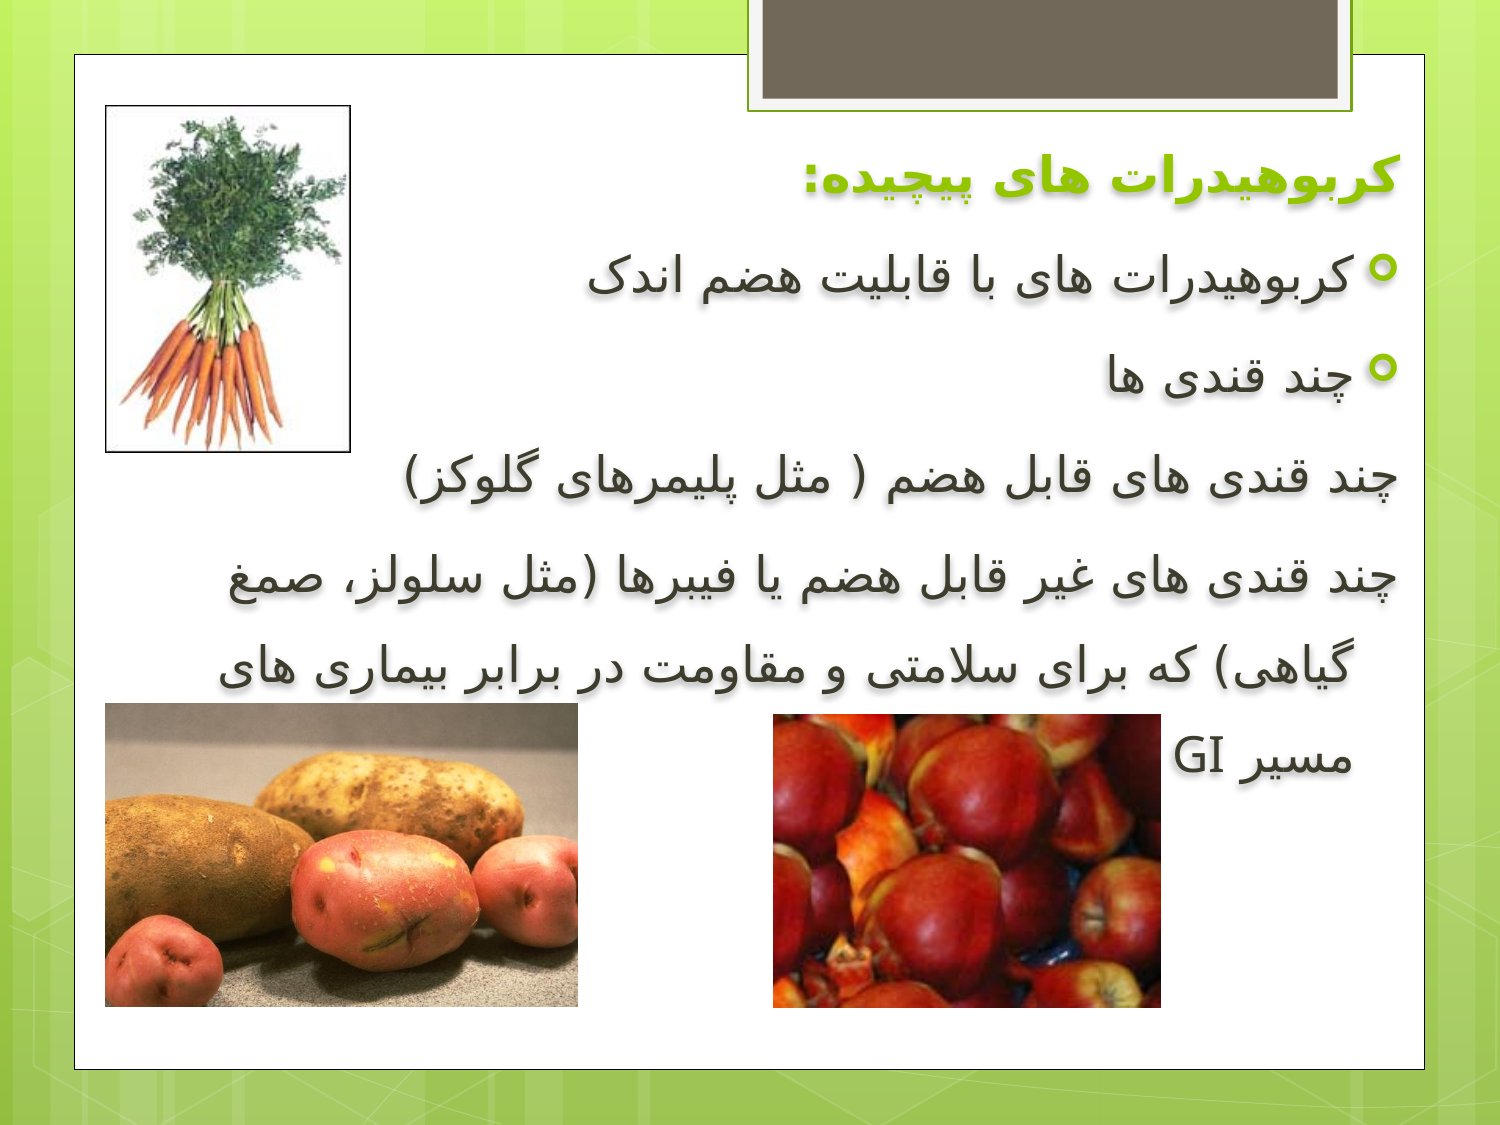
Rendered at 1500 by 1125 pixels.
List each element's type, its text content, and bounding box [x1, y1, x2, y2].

list کربوهیدرات های پیچیده: کربوهیدرات های با قابلیت هضم اندک چند قندی ها چند قندی های قابل هضم ( مثل پلیمرهای گلوکز) چند قندی های غیر قابل هضم یا فیبرها (مثل سلولز، صمغ گیاهی) که برای سلامتی و مقاومت در برابر بیماری های مسیر GI ضروری هستند. [76, 105, 1427, 1029]
picture [105, 105, 351, 453]
picture [773, 714, 1162, 1008]
picture [105, 702, 579, 1007]
